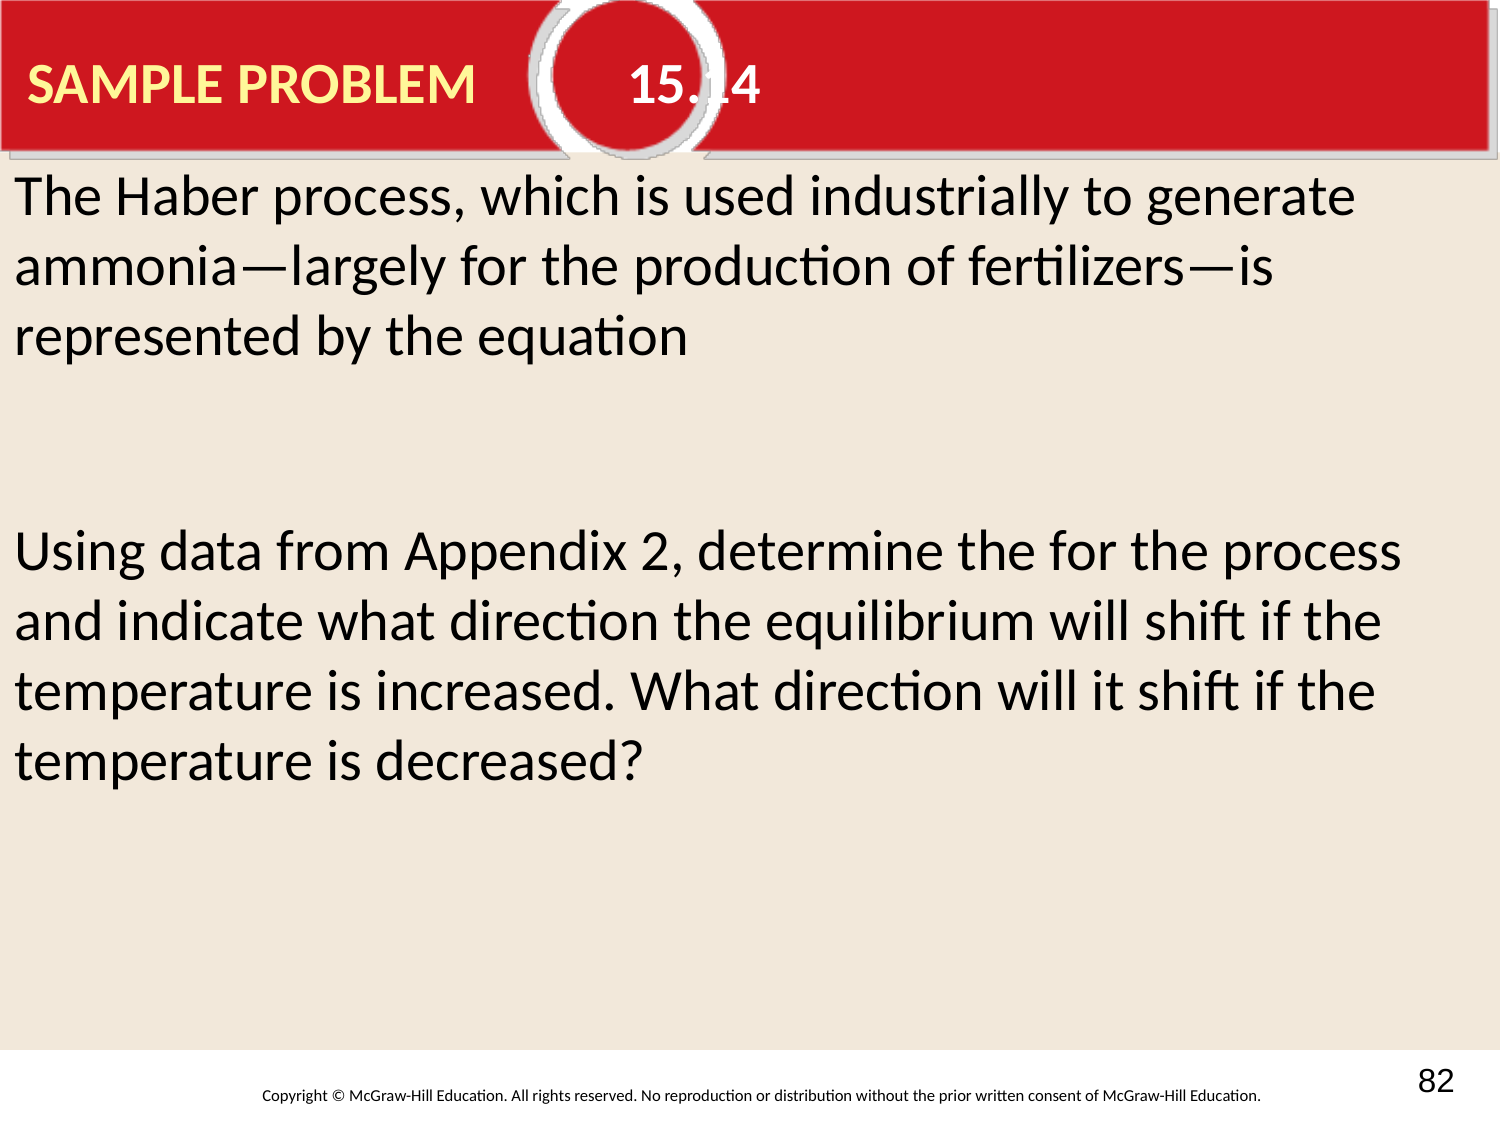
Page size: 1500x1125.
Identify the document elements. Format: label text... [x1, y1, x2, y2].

title SAMPLE PROBLEM 15.14 [12, 37, 1475, 125]
picture [0, 0, 1500, 162]
